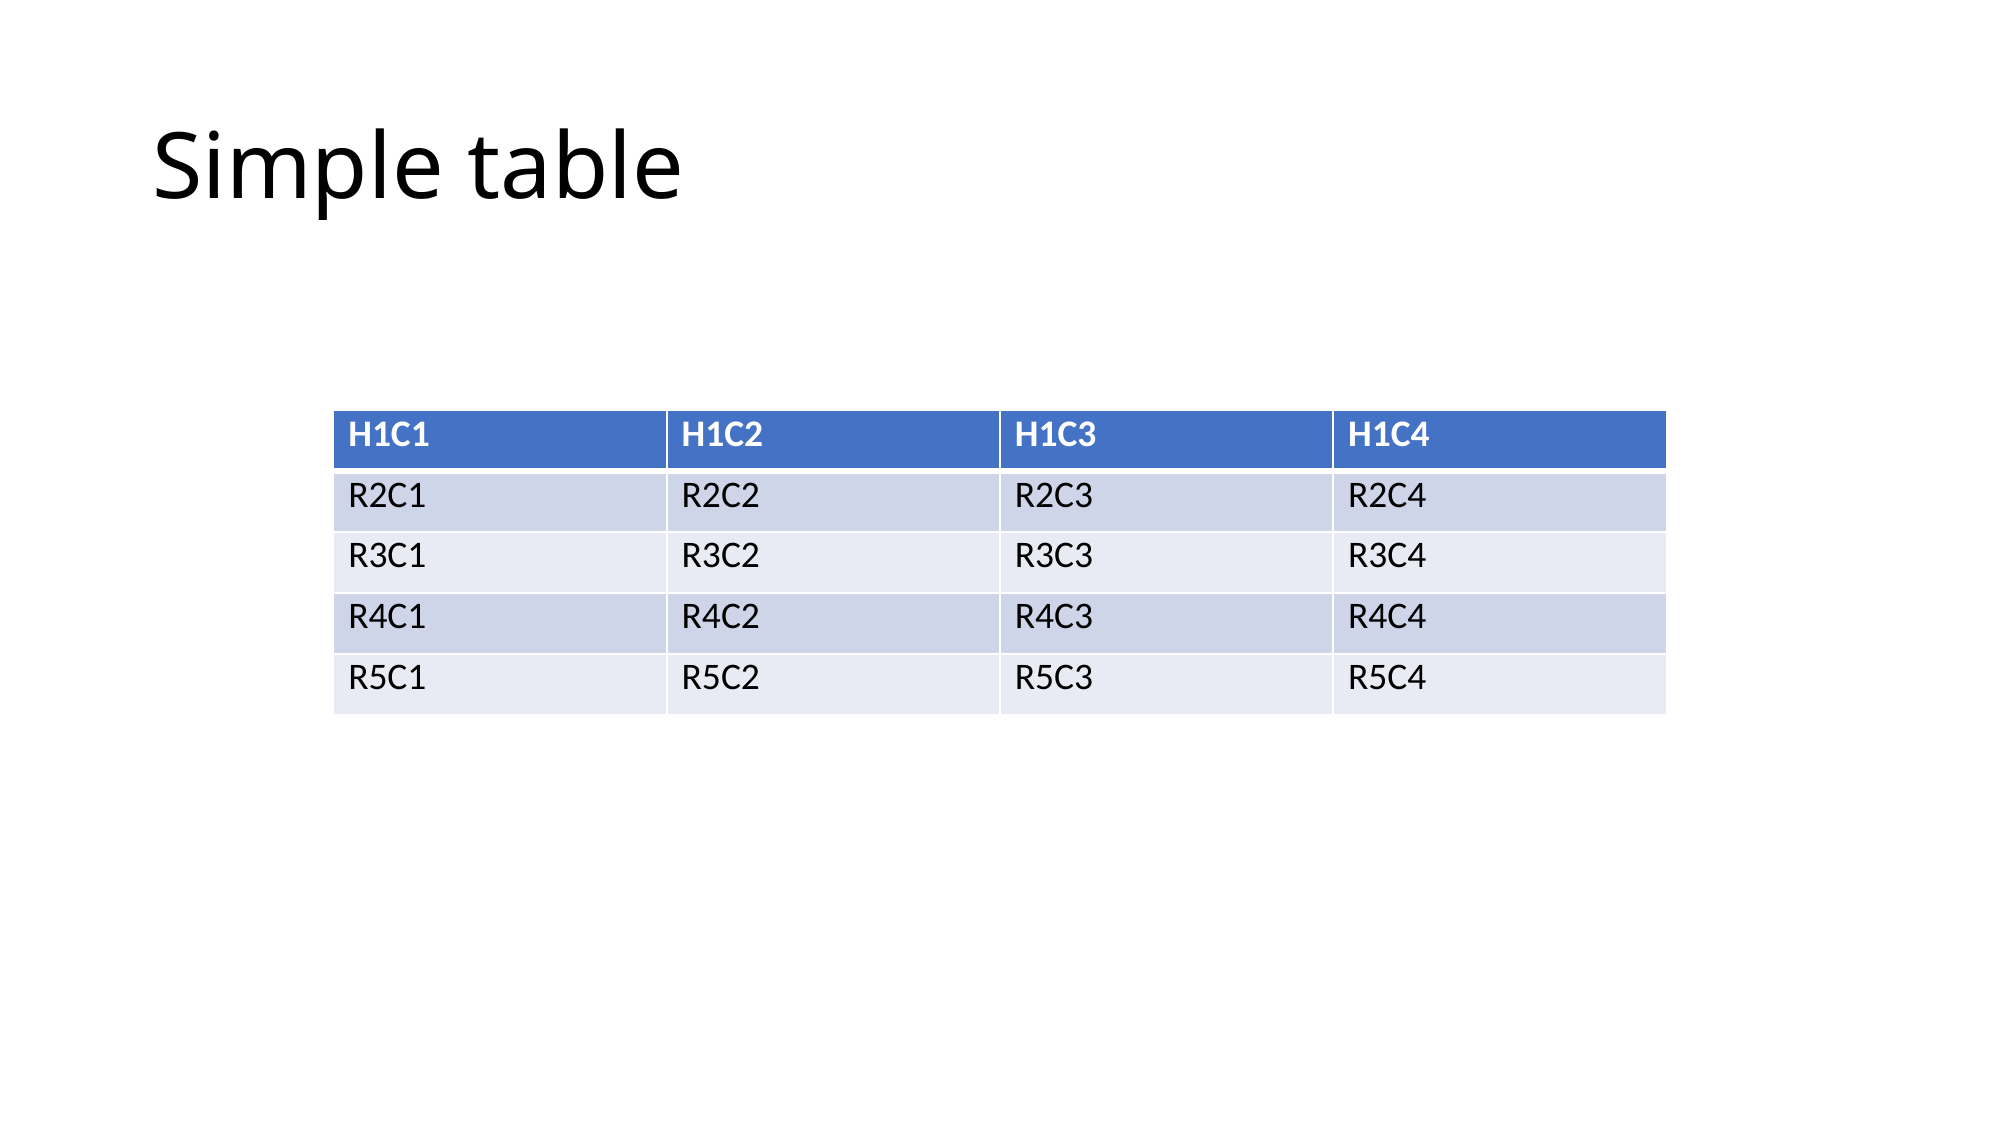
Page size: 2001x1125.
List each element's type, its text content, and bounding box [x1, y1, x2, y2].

table_cell R5C4 [1334, 655, 1666, 714]
table_cell R2C1 [334, 474, 666, 531]
title Simple table [137, 59, 1863, 278]
table_cell R3C2 [668, 533, 999, 592]
table_cell R2C4 [1334, 474, 1666, 531]
table_cell R2C2 [668, 474, 999, 531]
table_cell R5C2 [668, 655, 999, 714]
table_cell R5C3 [1001, 655, 1332, 714]
table_header H1C2 [668, 411, 999, 468]
table_cell R3C1 [334, 533, 666, 592]
table_header H1C1 [334, 411, 666, 468]
table_cell R4C4 [1334, 594, 1666, 653]
table_header H1C4 [1334, 411, 1666, 468]
table_cell R4C1 [334, 594, 666, 653]
table_cell R4C3 [1001, 594, 1332, 653]
table_header H1C3 [1001, 411, 1332, 468]
table_cell R2C3 [1001, 474, 1332, 531]
table_cell R3C4 [1334, 533, 1666, 592]
table_cell R3C3 [1001, 533, 1332, 592]
table_cell R4C2 [668, 594, 999, 653]
table_cell R5C1 [334, 655, 666, 714]
